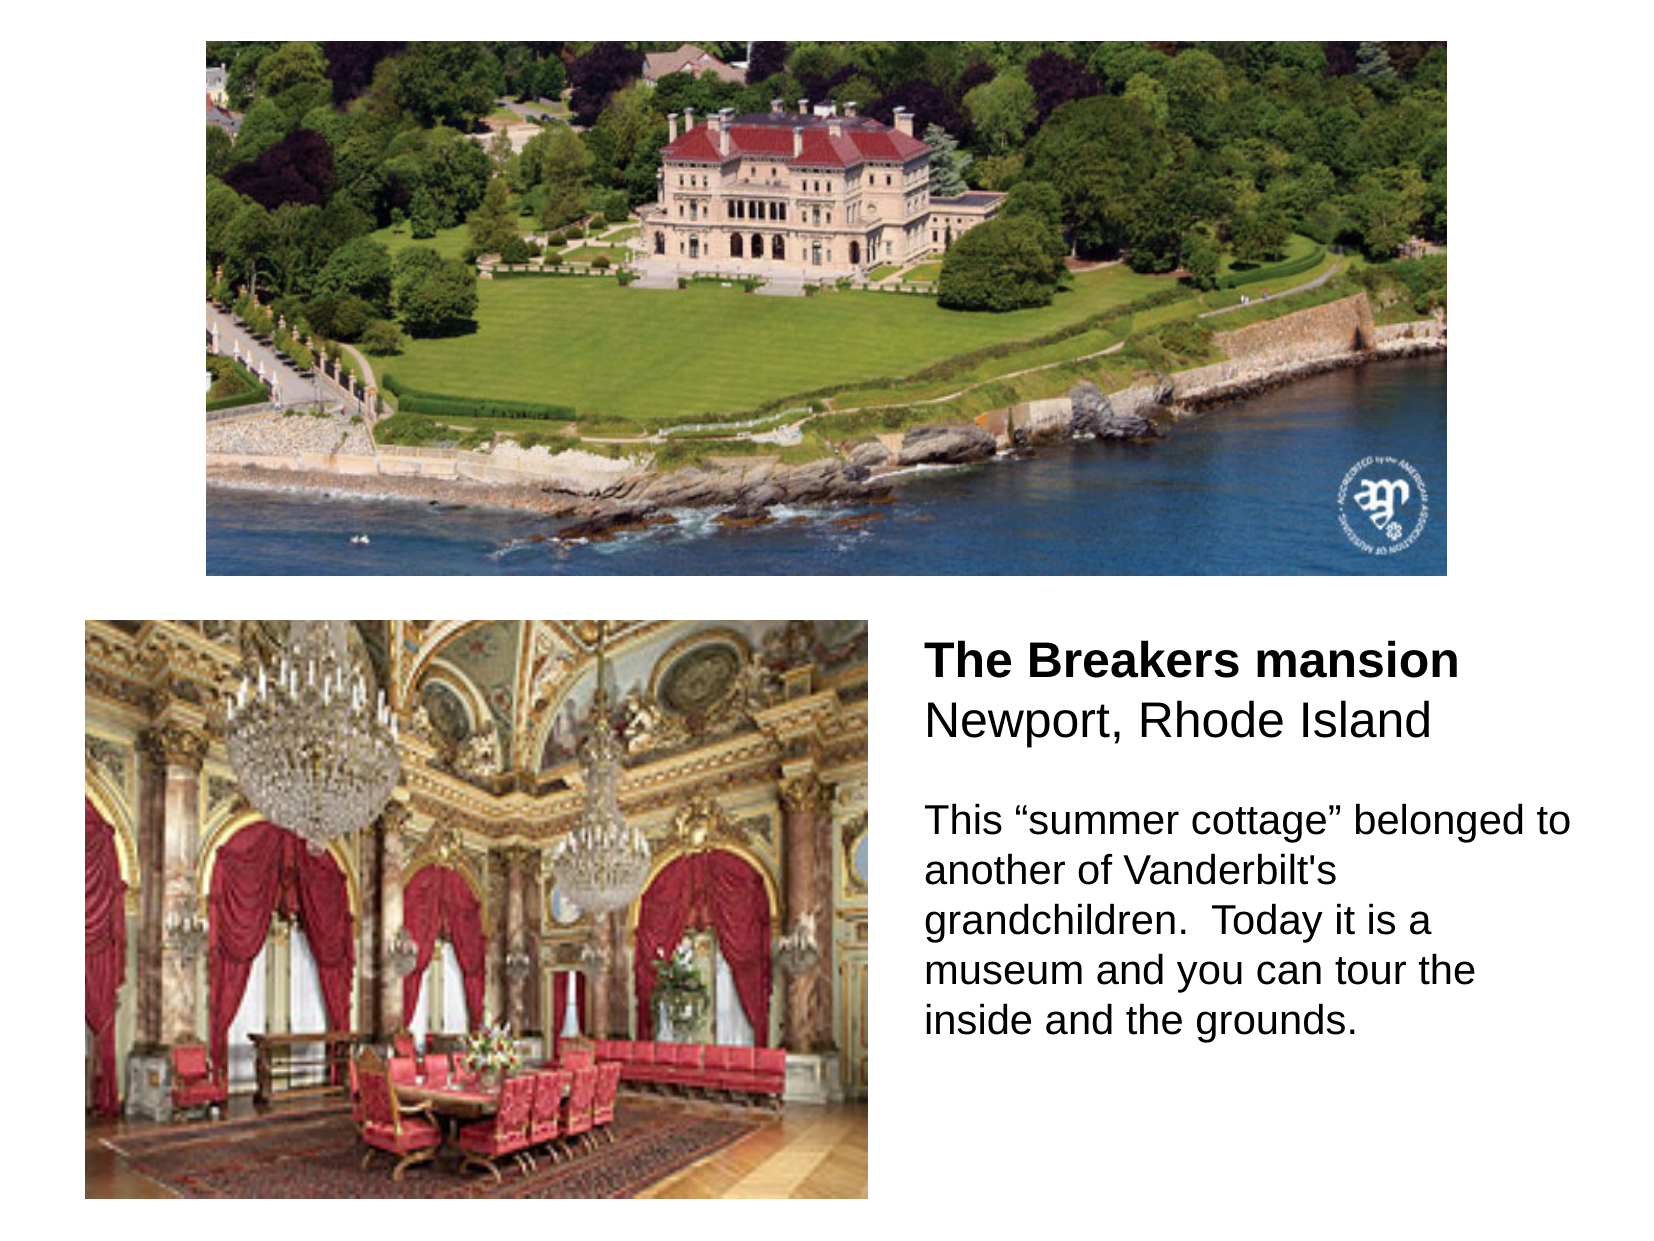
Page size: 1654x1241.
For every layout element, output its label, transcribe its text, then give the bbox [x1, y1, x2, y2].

picture [206, 41, 1448, 576]
text_box The Breakers mansion Newport, Rhode Island This “summer cottage” belonged to another of Vanderbilt's grandchildren. Today it is a museum and you can tour the inside and the grounds. [909, 620, 1605, 1101]
picture [85, 619, 869, 1199]
